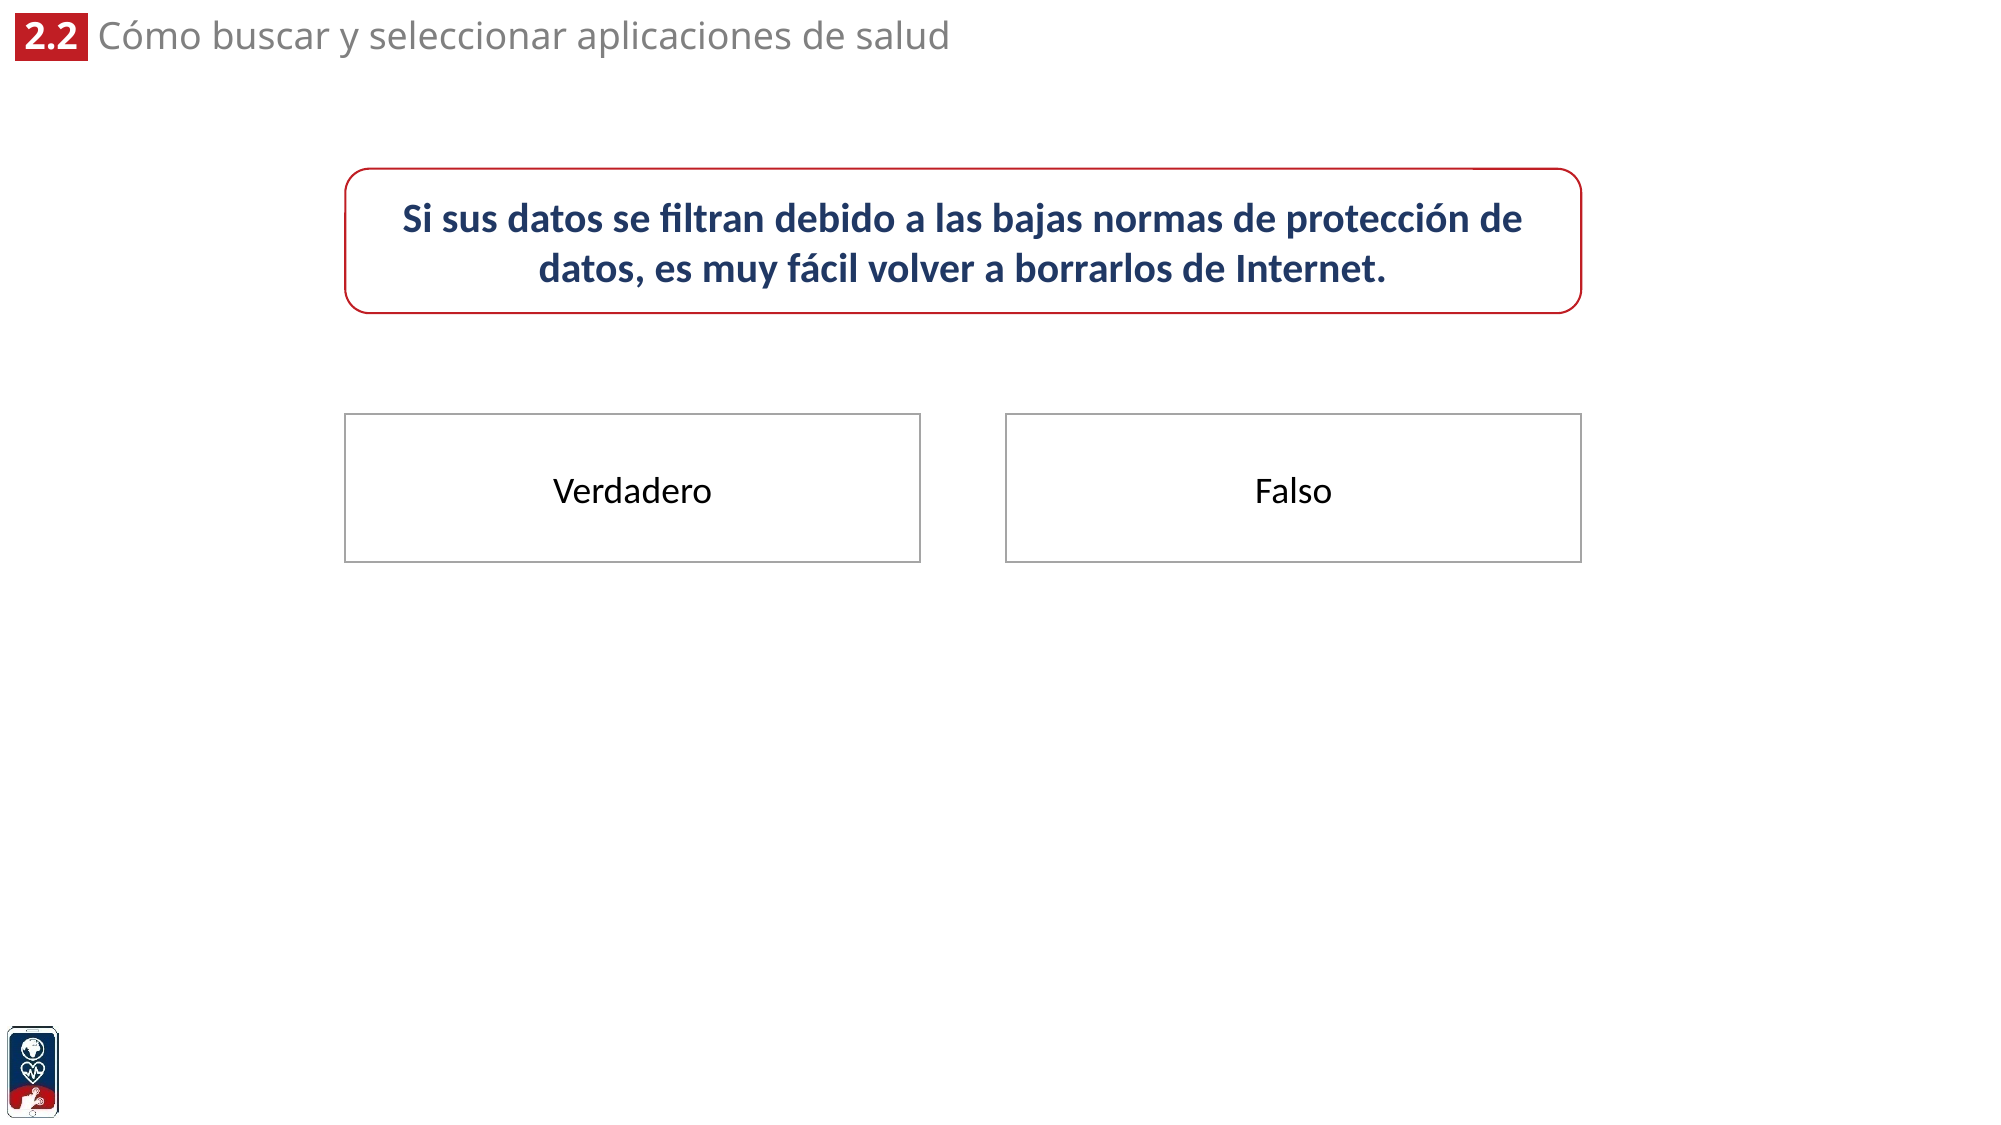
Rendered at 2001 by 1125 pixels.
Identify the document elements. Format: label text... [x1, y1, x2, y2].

text_box Falso [1005, 413, 1582, 563]
text_box Verdadero [344, 413, 921, 563]
picture [7, 1026, 59, 1118]
text_box Si sus datos se filtran debido a las bajas normas de protección de datos, es muy fácil volver a borrarlos de Internet. [344, 167, 1583, 315]
